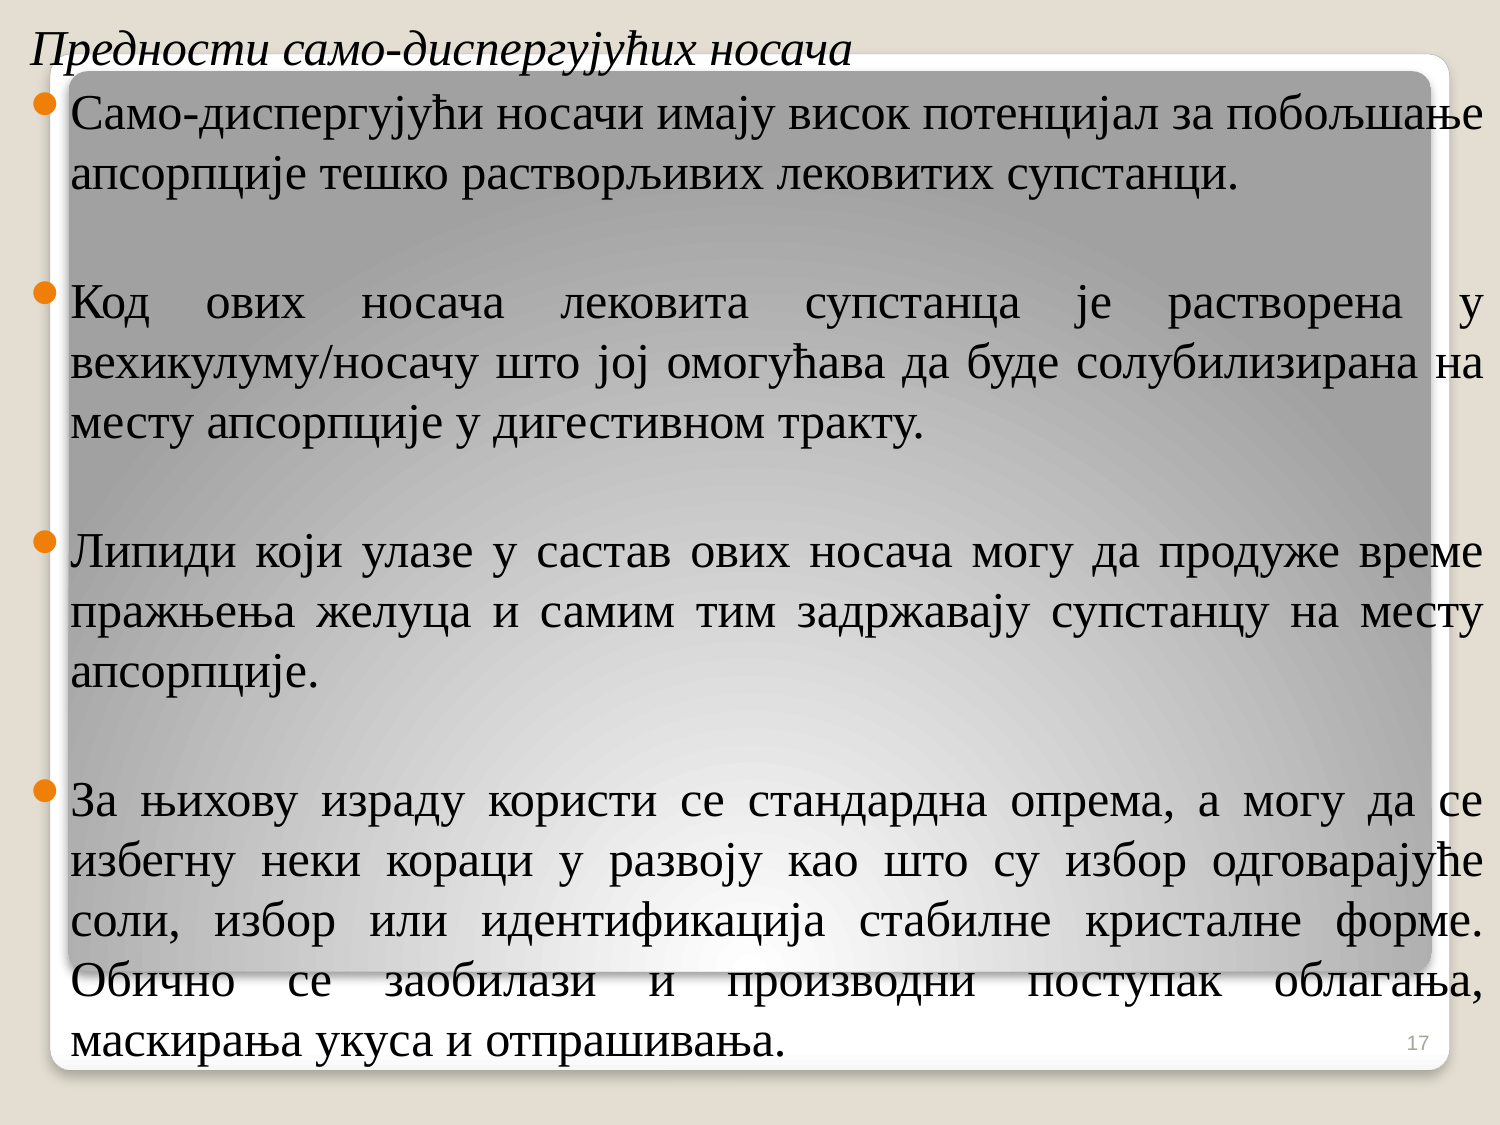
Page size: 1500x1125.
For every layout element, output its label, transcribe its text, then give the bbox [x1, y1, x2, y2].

list Предности само-диспергујућих носача Само-диспергујући носачи имају висок потенцијал за побољшање апсорпције тешко растворљивих лековитих супстанци. Код ових носача лековита супстанца је растворена у вехикулуму/носачу што јој омогућава да буде солубилизирана на месту апсорпције у дигестивном тракту. Липиди који улазе у састав ових носача могу да продуже време пражњења желуца и самим тим задржавају супстанцу на месту апсорпције. За њихову израду користи се стандардна опрема, а могу да се избегну неки кораци у развоју као што су избор одговарајуће соли, избор или идентификација стабилне кристалне форме. Обично се заобилази и производни поступак облагања, маскирања укуса и отпрашивања. [0, 0, 1500, 1125]
slide_number 17 [1369, 1002, 1445, 1063]
